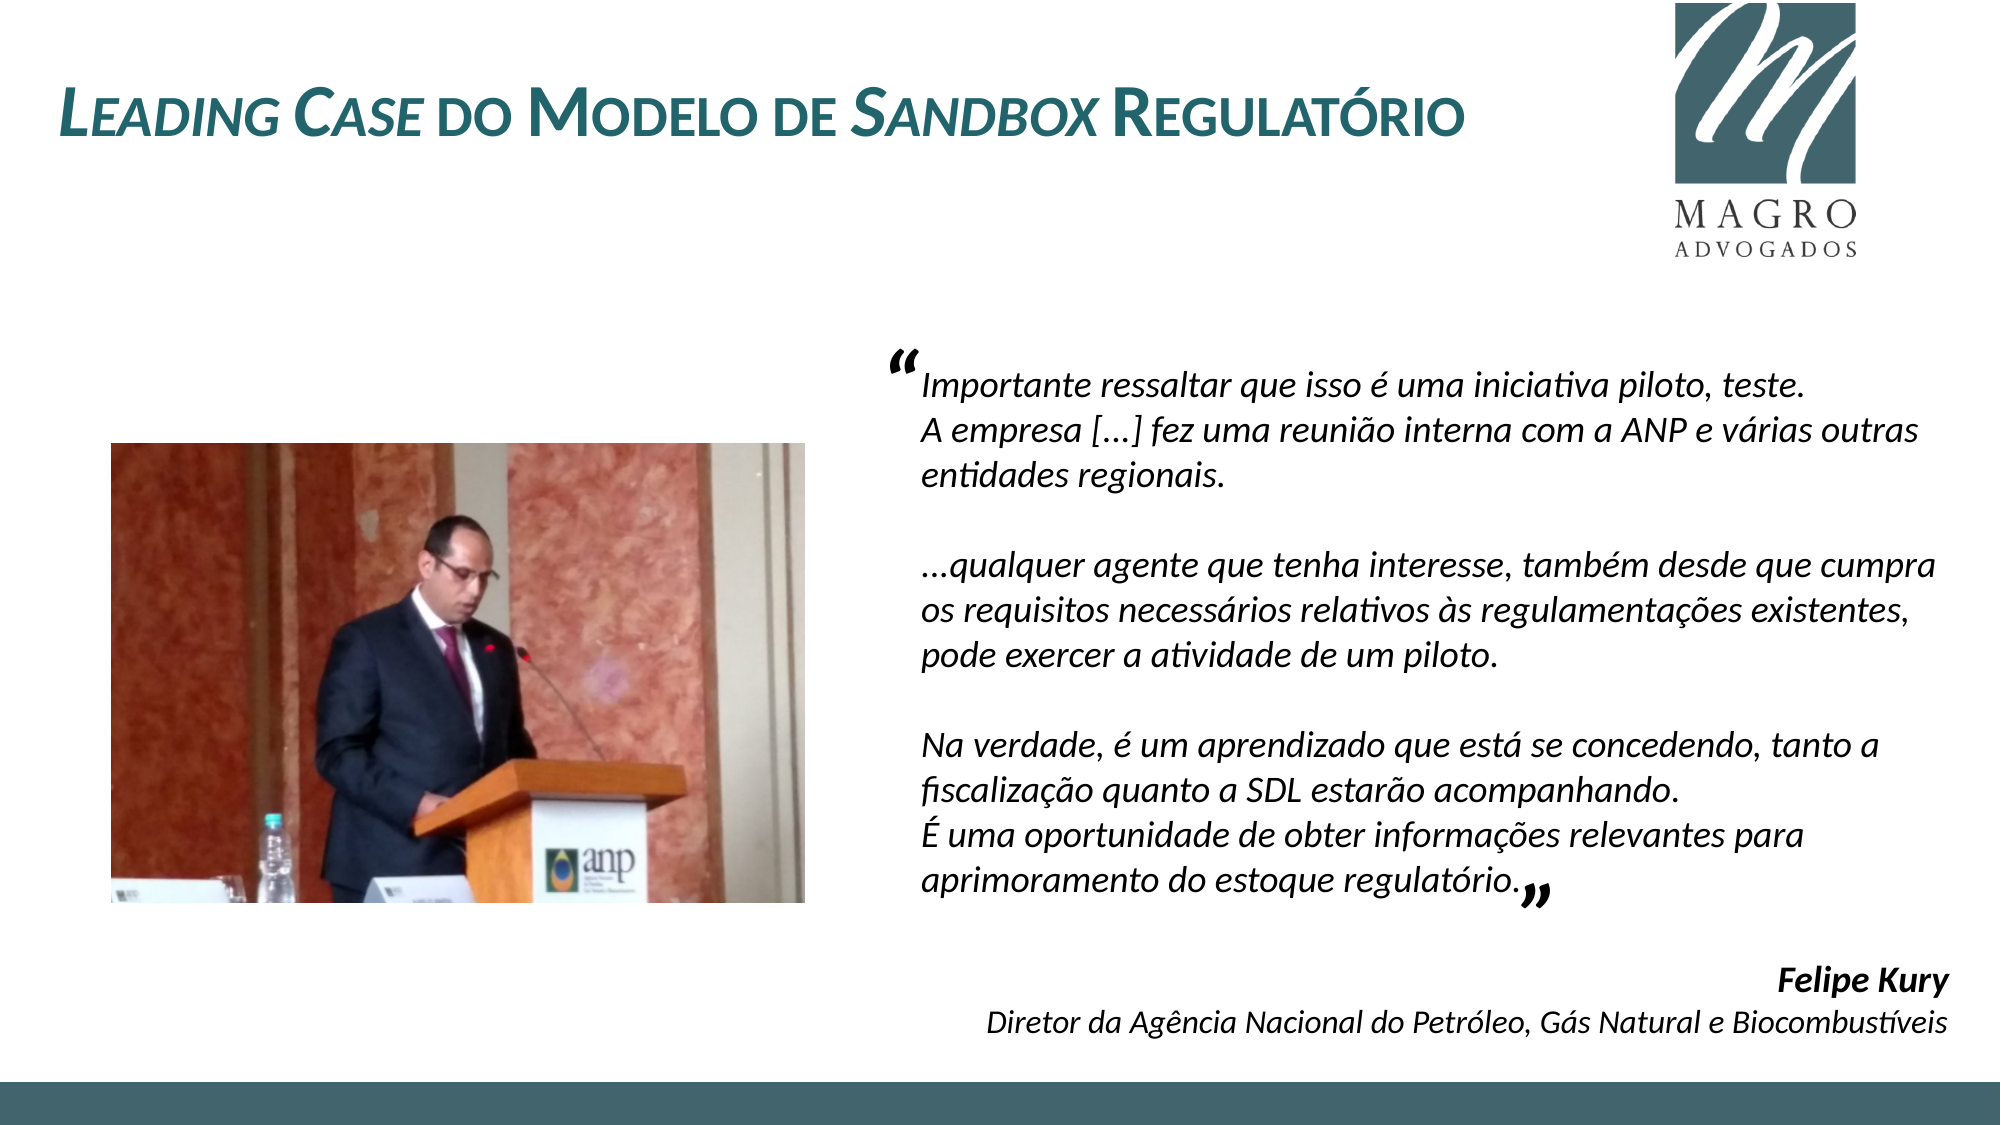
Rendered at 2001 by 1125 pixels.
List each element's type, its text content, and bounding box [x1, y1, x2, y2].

text_box [0, 1082, 2000, 1125]
text_box LEADING CASE DO MODELO DE SANDBOX REGULATÓRIO [43, 53, 1601, 159]
text_box “ [865, 317, 939, 443]
text_box Importante ressaltar que isso é uma iniciativa piloto, teste. A empresa [...] fez uma reunião interna com a ANP e várias outras entidades regionais. ...qualquer agente que tenha interesse, também desde que cumpra os requisitos necessários relativos às regulamentações existentes, pode exercer a atividade de um piloto. Na verdade, é um aprendizado que está se concedendo, tanto a fiscalização quanto a SDL estarão acompanhando. É uma oportunidade de obter informações relevantes para aprimoramento do estoque regulatório. [906, 352, 1969, 908]
picture [111, 443, 805, 903]
text_box ” [1505, 850, 1646, 947]
text_box Felipe Kury Diretor da Agência Nacional do Petróleo, Gás Natural e Biocombustíveis [726, 947, 1965, 1048]
picture [1668, 0, 1862, 264]
